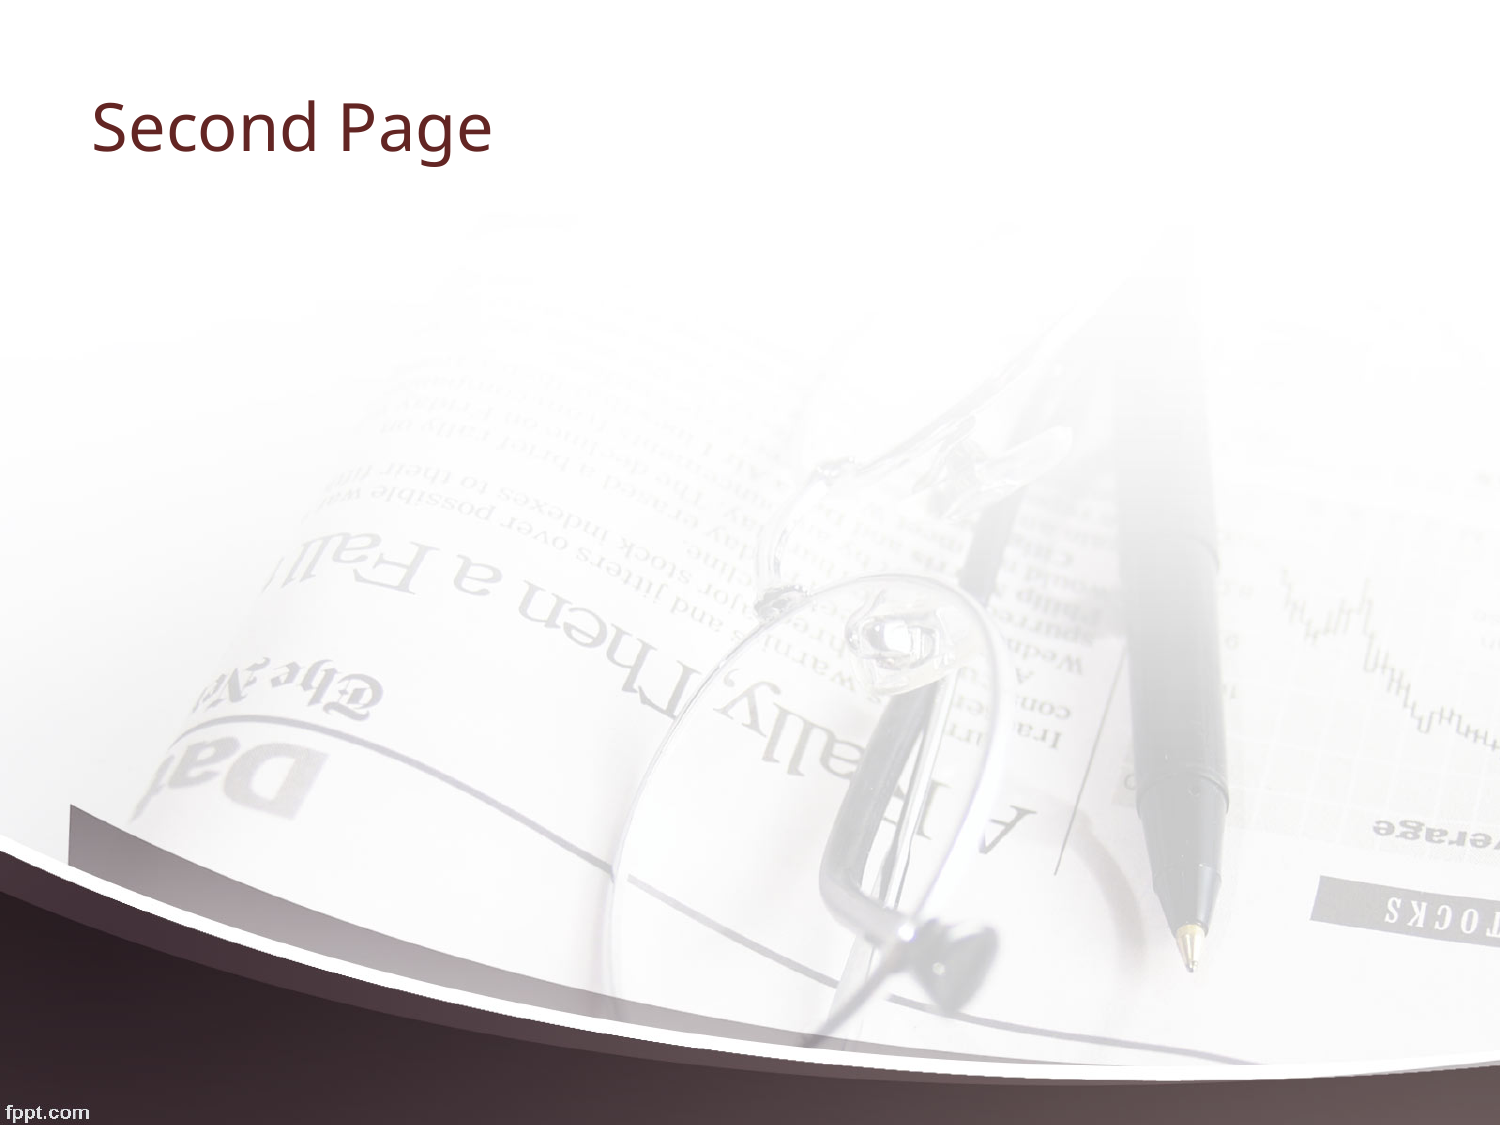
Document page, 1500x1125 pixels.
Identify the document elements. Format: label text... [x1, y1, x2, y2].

picture [0, 0, 1500, 1125]
title Second Page [76, 66, 528, 183]
